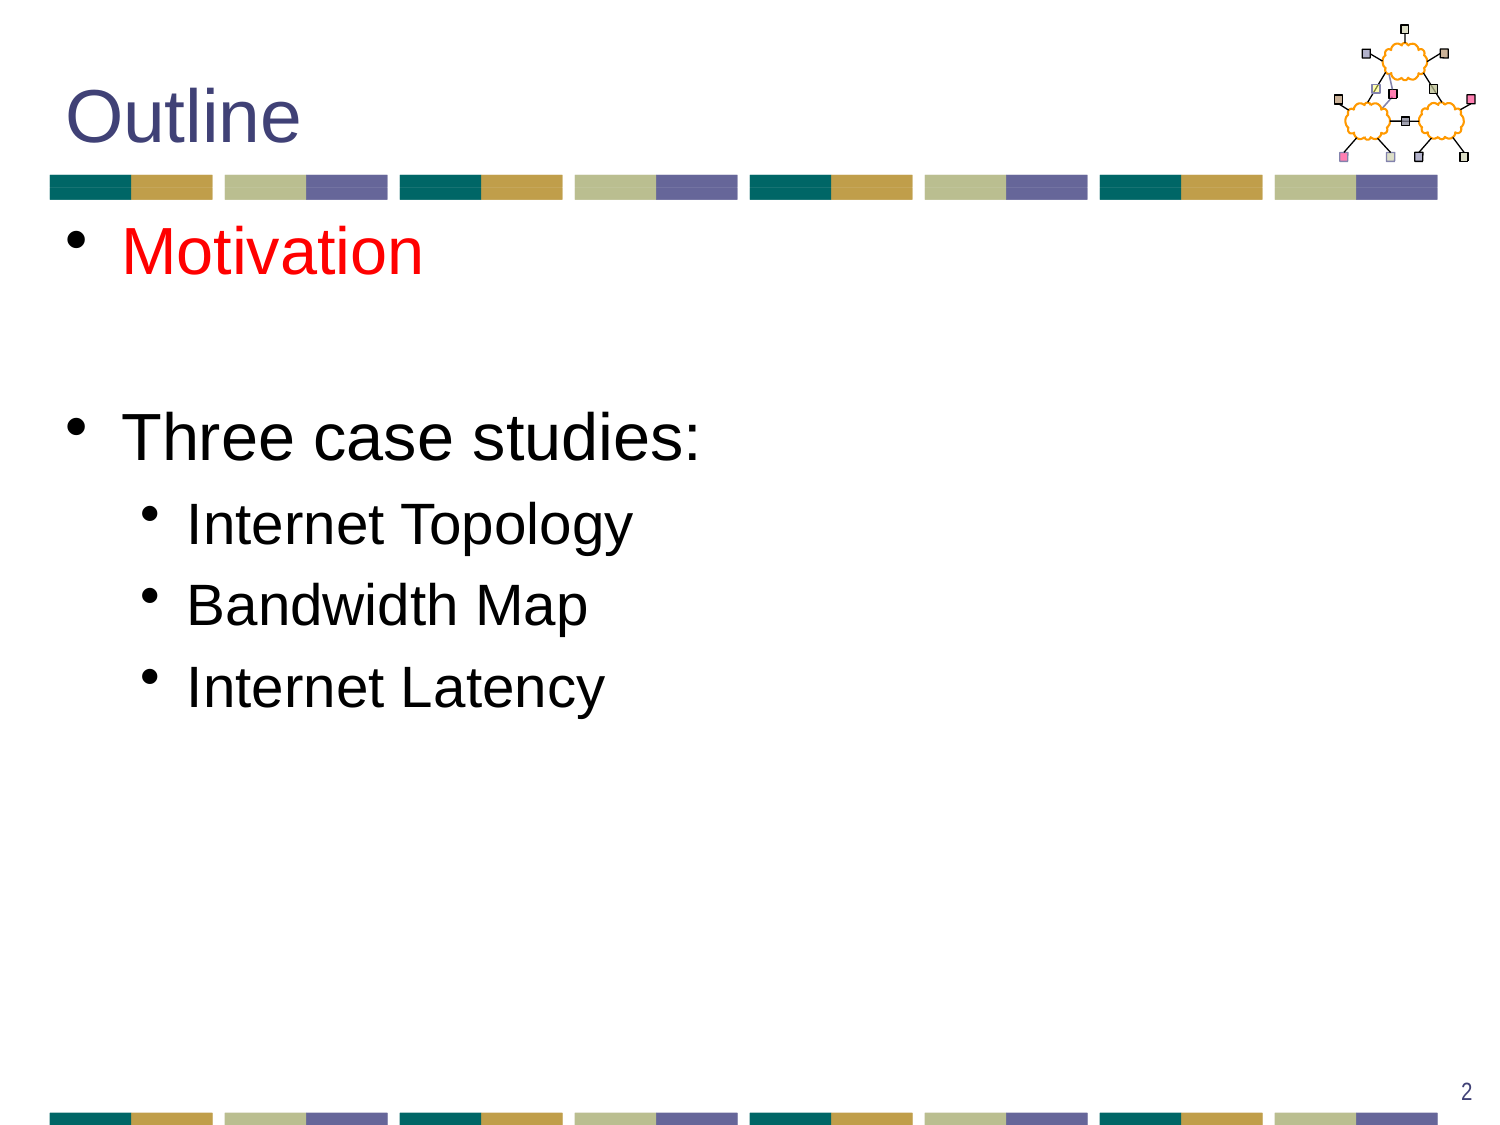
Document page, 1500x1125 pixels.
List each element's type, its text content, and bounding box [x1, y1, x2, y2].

slide_number 2 [1174, 1037, 1488, 1113]
title Outline [50, 62, 1438, 163]
list Motivation Three case studies: Internet Topology Bandwidth Map Internet Latency [50, 200, 1438, 1000]
